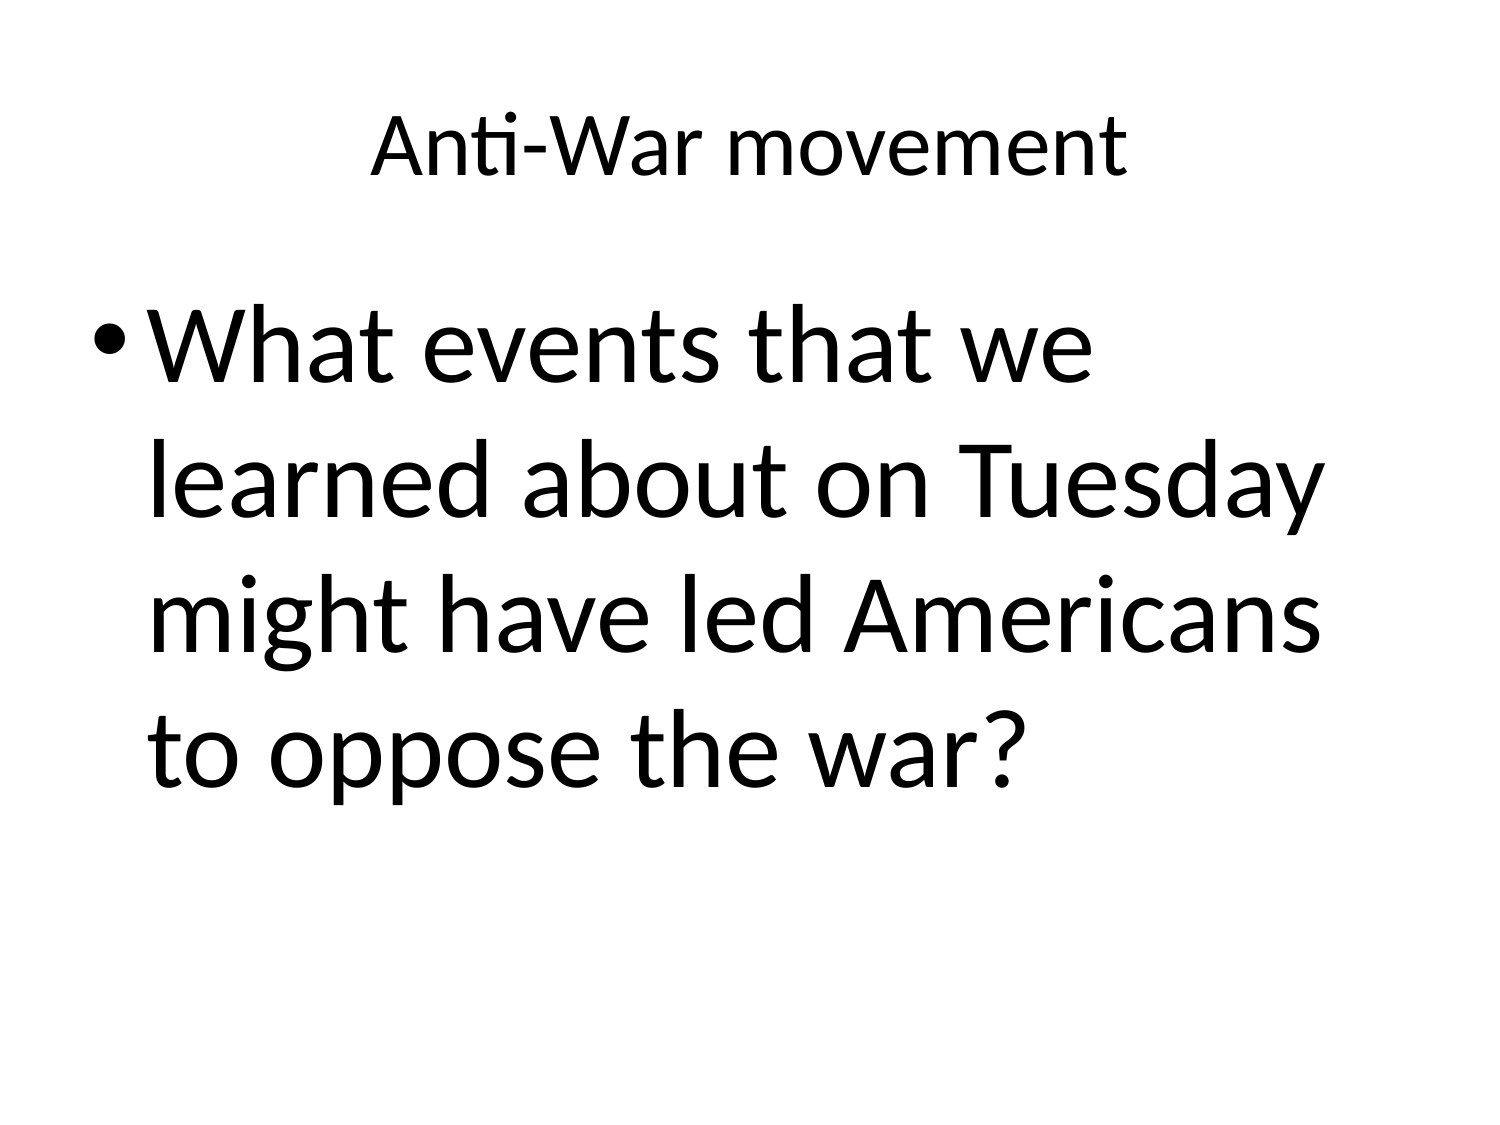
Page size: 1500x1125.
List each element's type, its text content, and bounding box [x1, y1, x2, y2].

title Anti-War movement [75, 45, 1425, 233]
list What events that we learned about on Tuesday might have led Americans to oppose the war? [75, 262, 1425, 1005]
